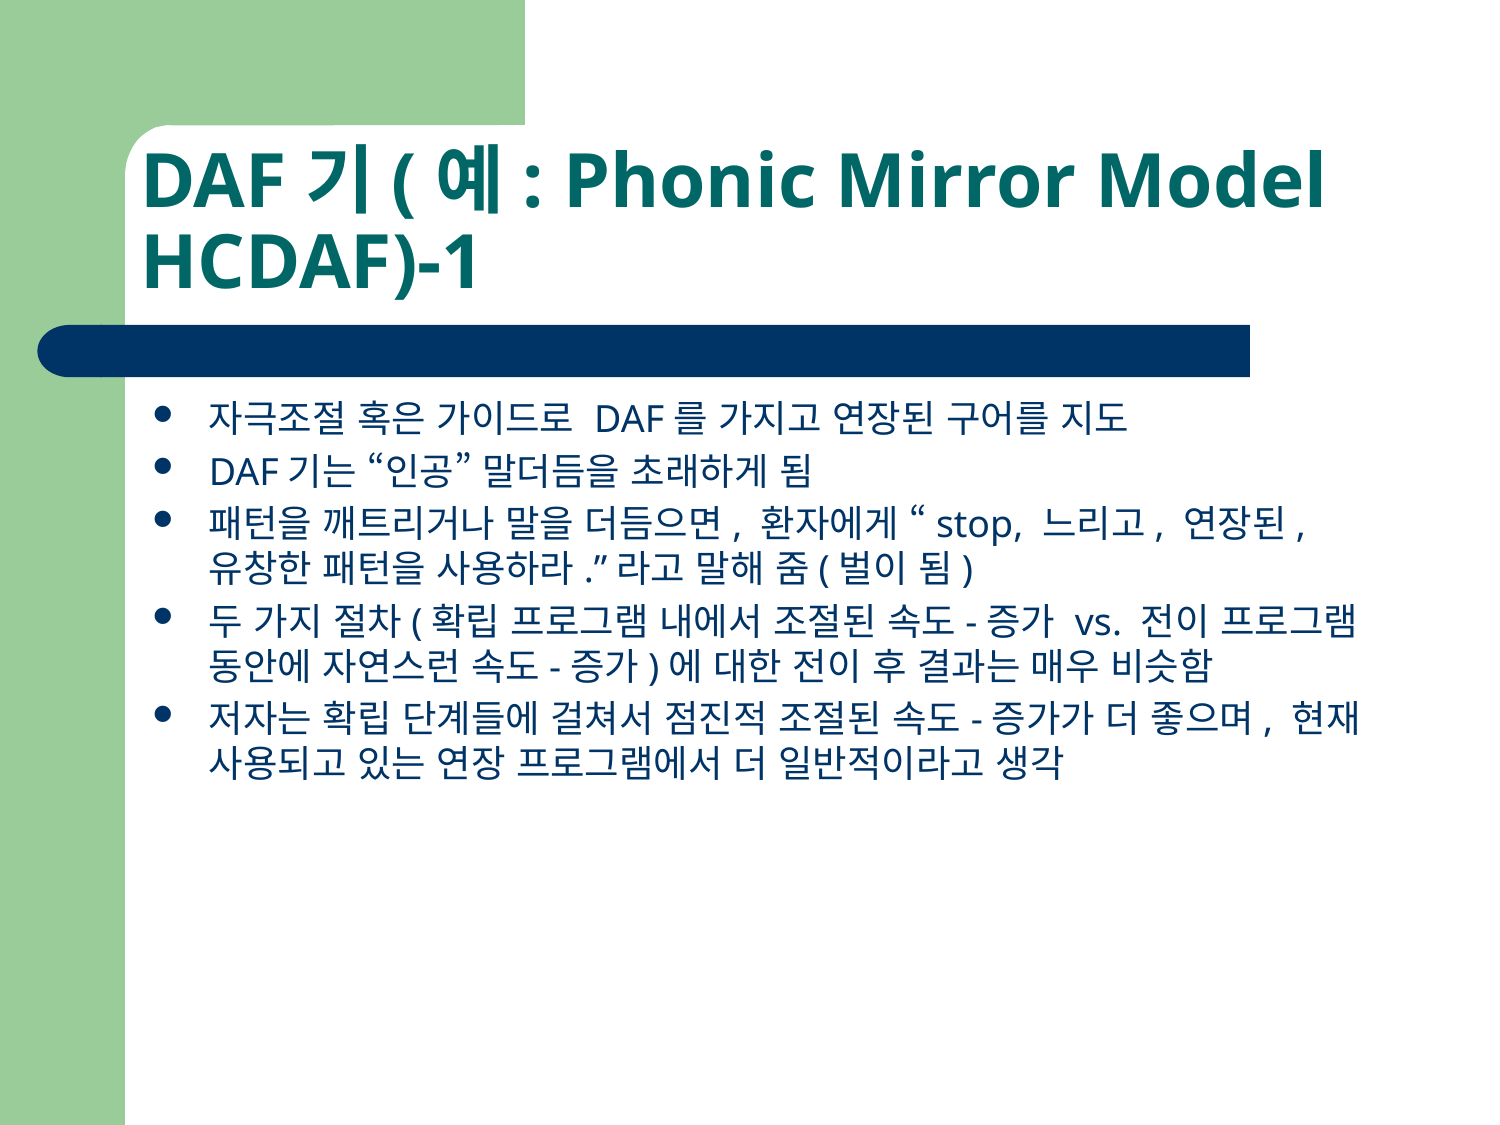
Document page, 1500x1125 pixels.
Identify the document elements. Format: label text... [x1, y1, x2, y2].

title DAF기(예: Phonic Mirror Model HCDAF)-1 [124, 124, 1426, 313]
list 자극조절 혹은 가이드로 DAF를 가지고 연장된 구어를 지도 DAF기는 “인공” 말더듬을 초래하게 됨 패턴을 깨트리거나 말을 더듬으면, 환자에게 “stop, 느리고, 연장된, 유창한 패턴을 사용하라.”라고 말해 줌(벌이 됨) 두 가지 절차(확립 프로그램 내에서 조절된 속도-증가 vs. 전이 프로그램 동안에 자연스런 속도-증가)에 대한 전이 후 결과는 매우 비슷함 저자는 확립 단계들에 걸쳐서 점진적 조절된 속도-증가가 더 좋으며, 현재 사용되고 있는 연장 프로그램에서 더 일반적이라고 생각 [137, 387, 1400, 999]
